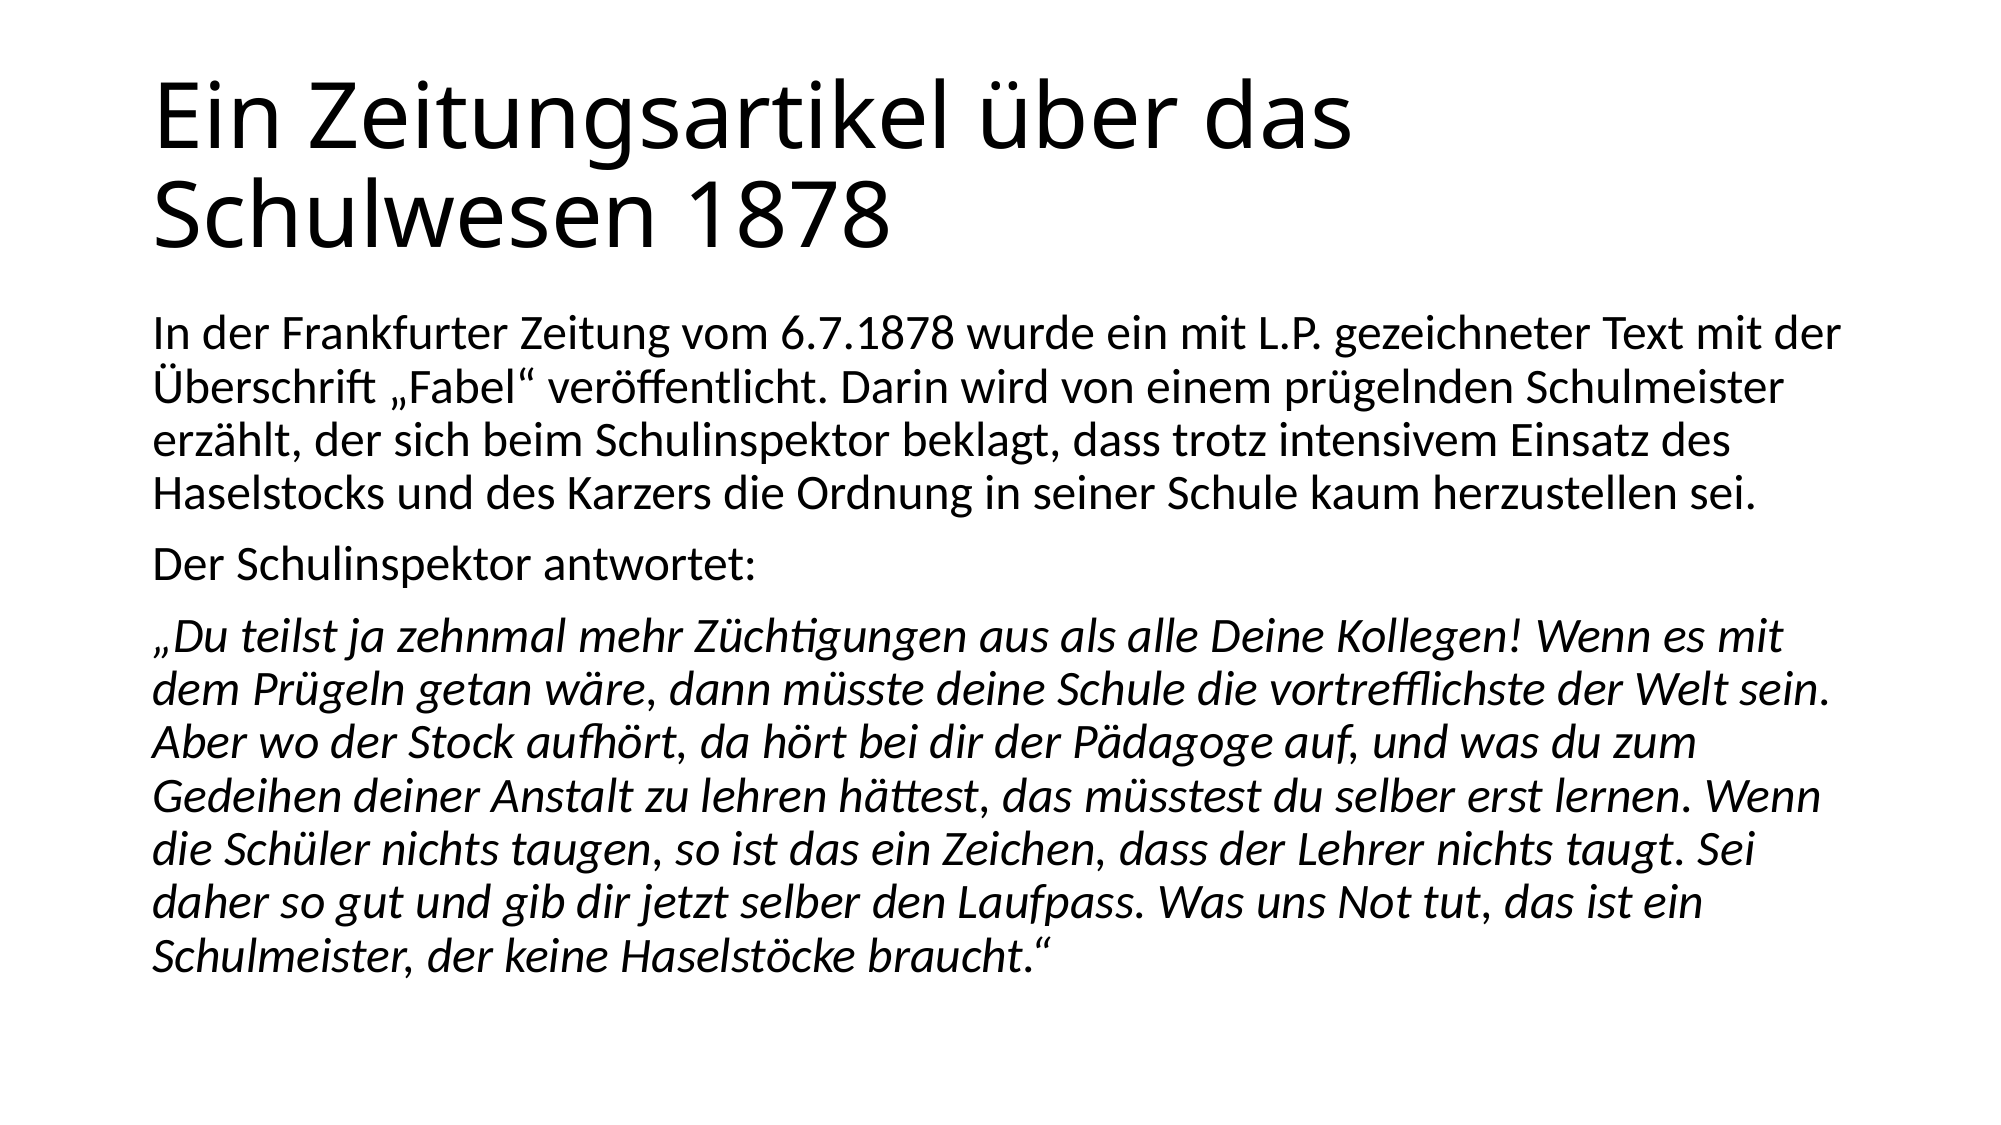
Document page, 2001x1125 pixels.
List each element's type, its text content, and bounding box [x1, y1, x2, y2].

title Ein Zeitungsartikel über das Schulwesen 1878 [137, 59, 1863, 278]
list In der Frankfurter Zeitung vom 6.7.1878 wurde ein mit L.P. gezeichneter Text mit der Überschrift „Fabel“ veröffentlicht. Darin wird von einem prügelnden Schulmeister erzählt, der sich beim Schulinspektor beklagt, dass trotz intensivem Einsatz des Haselstocks und des Karzers die Ordnung in seiner Schule kaum herzustellen sei. Der Schulinspektor antwortet: „Du teilst ja zehnmal mehr Züchtigungen aus als alle Deine Kollegen! Wenn es mit dem Prügeln getan wäre, dann müsste deine Schule die vortrefflichste der Welt sein. Aber wo der Stock aufhört, da hört bei dir der Pädagoge auf, und was du zum Gedeihen deiner Anstalt zu lehren hättest, das müsstest du selber erst lernen. Wenn die Schüler nichts taugen, so ist das ein Zeichen, dass der Lehrer nichts taugt. Sei daher so gut und gib dir jetzt selber den Laufpass. Was uns Not tut, das ist ein Schulmeister, der keine Haselstöcke braucht.“ [137, 299, 1863, 1014]
